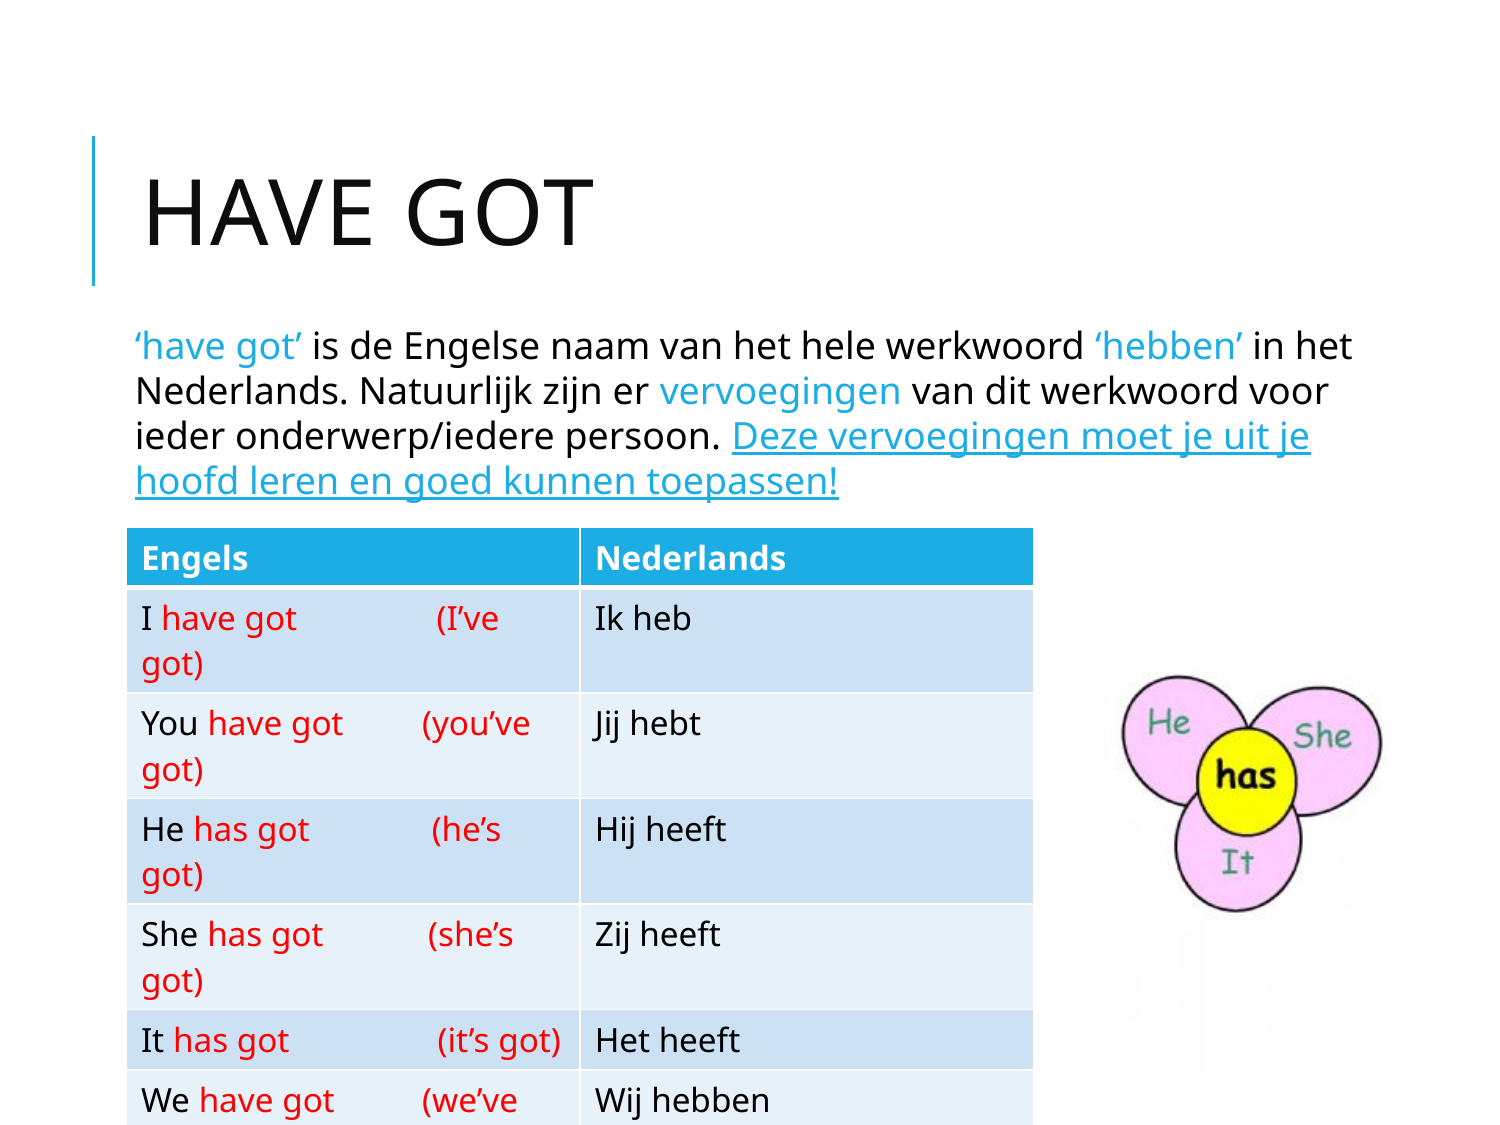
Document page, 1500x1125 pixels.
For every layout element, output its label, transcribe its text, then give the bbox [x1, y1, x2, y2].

table_cell She has got (she’s got) [127, 905, 579, 1009]
table_cell It has got (it’s got) [127, 1010, 579, 1069]
table_cell I have got (I’ve got) [127, 590, 579, 692]
table_cell He has got (he’s got) [127, 799, 579, 903]
table_cell You have got (you’ve got) [127, 694, 579, 798]
table_cell Hij heeft [581, 799, 1033, 903]
table_cell Ik heb [581, 590, 1033, 692]
picture [1104, 670, 1386, 1071]
title HAVE GOT [126, 96, 1322, 314]
table_header Engels [127, 528, 579, 585]
table_cell Het heeft [581, 1010, 1033, 1069]
table_cell Zij heeft [581, 905, 1033, 1009]
table_header Nederlands [581, 528, 1033, 585]
table_cell We have got (we’ve got) [127, 1071, 579, 1125]
table_cell Wij hebben [581, 1071, 1033, 1125]
text_box ‘have got’ is de Engelse naam van het hele werkwoord ‘hebben’ in het Nederlands. Natuurlijk zijn er vervoegingen van dit werkwoord voor ieder onderwerp/iedere persoon. Deze vervoegingen moet je uit je hoofd leren en goed kunnen toepassen! [120, 314, 1408, 510]
table_cell Jij hebt [581, 694, 1033, 798]
